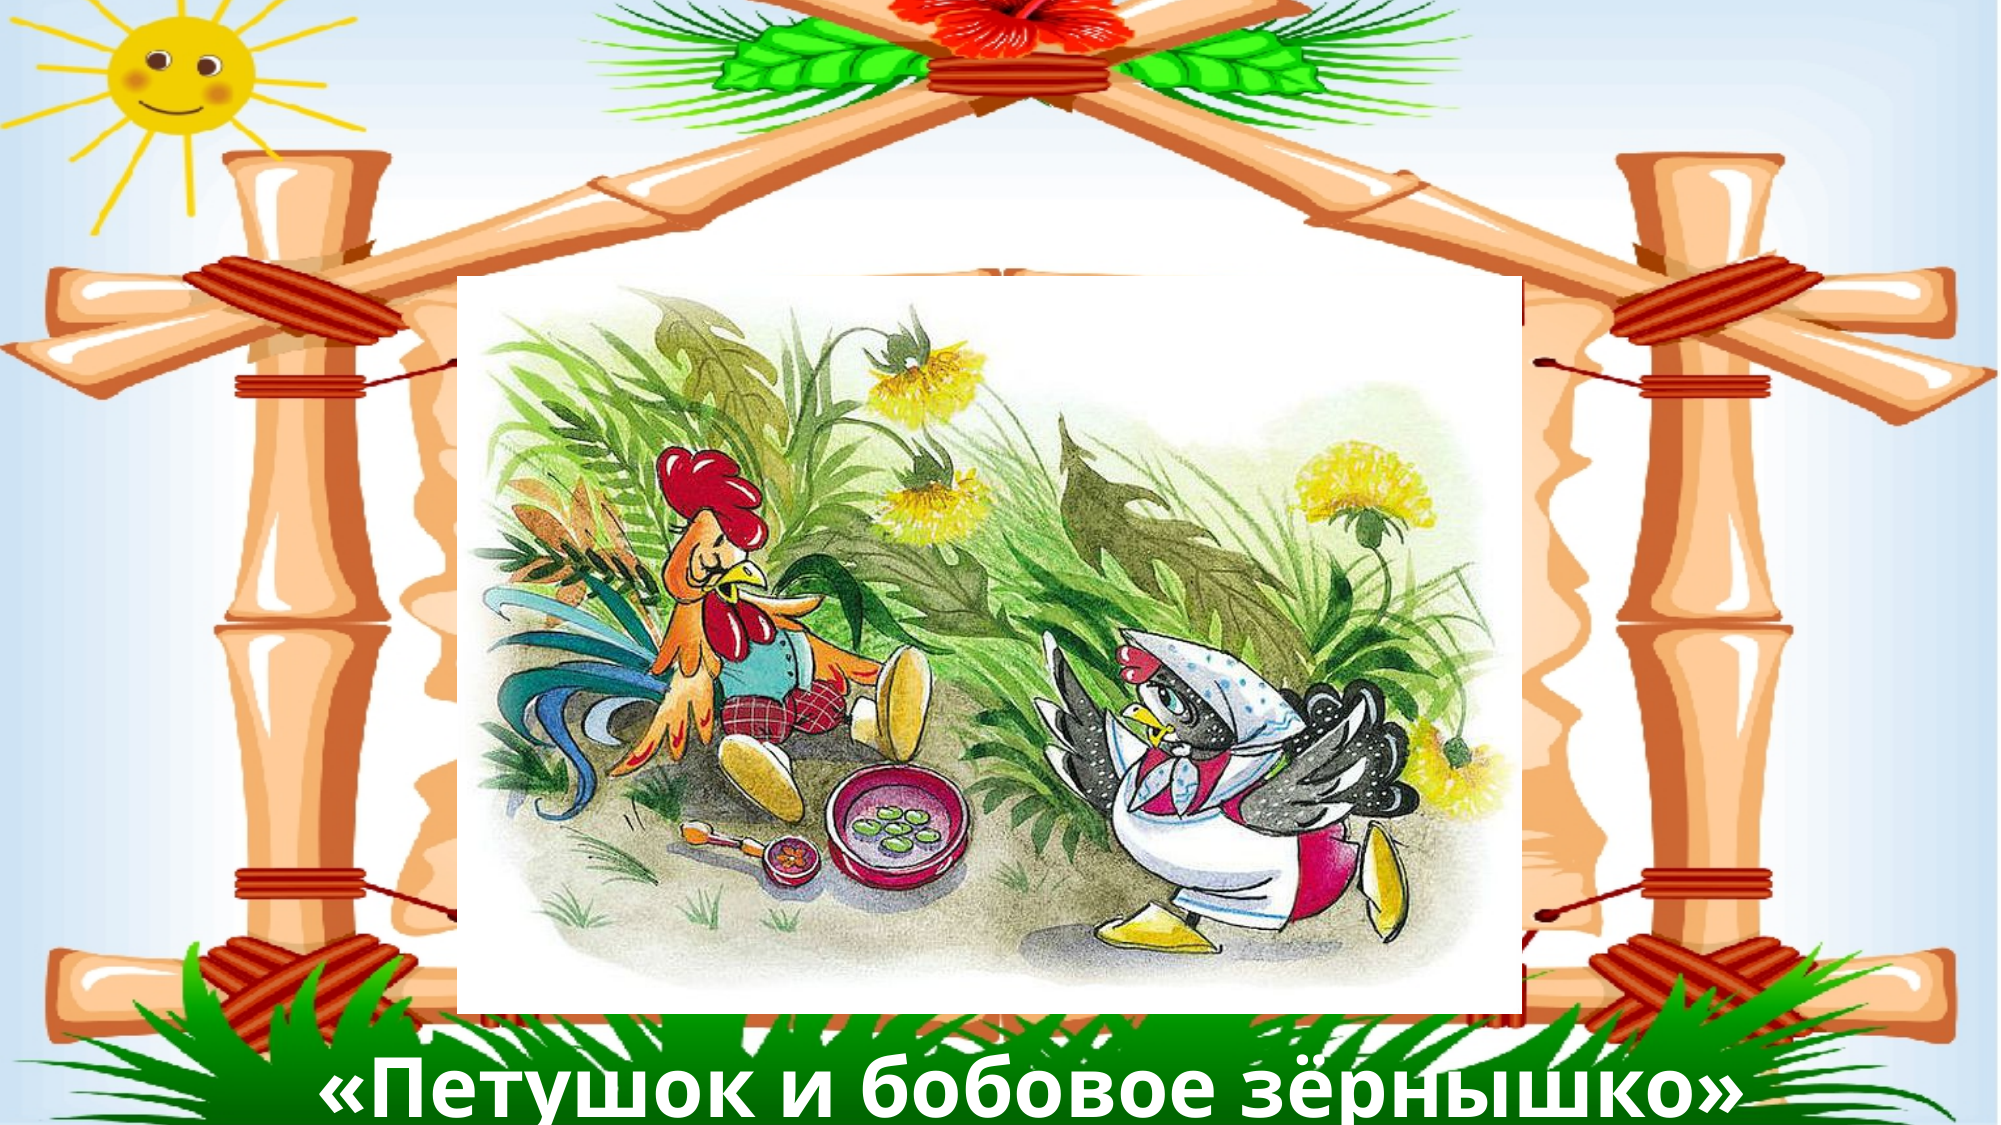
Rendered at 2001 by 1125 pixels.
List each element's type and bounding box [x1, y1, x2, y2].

list [457, 276, 1522, 1014]
picture [0, 0, 2000, 1125]
